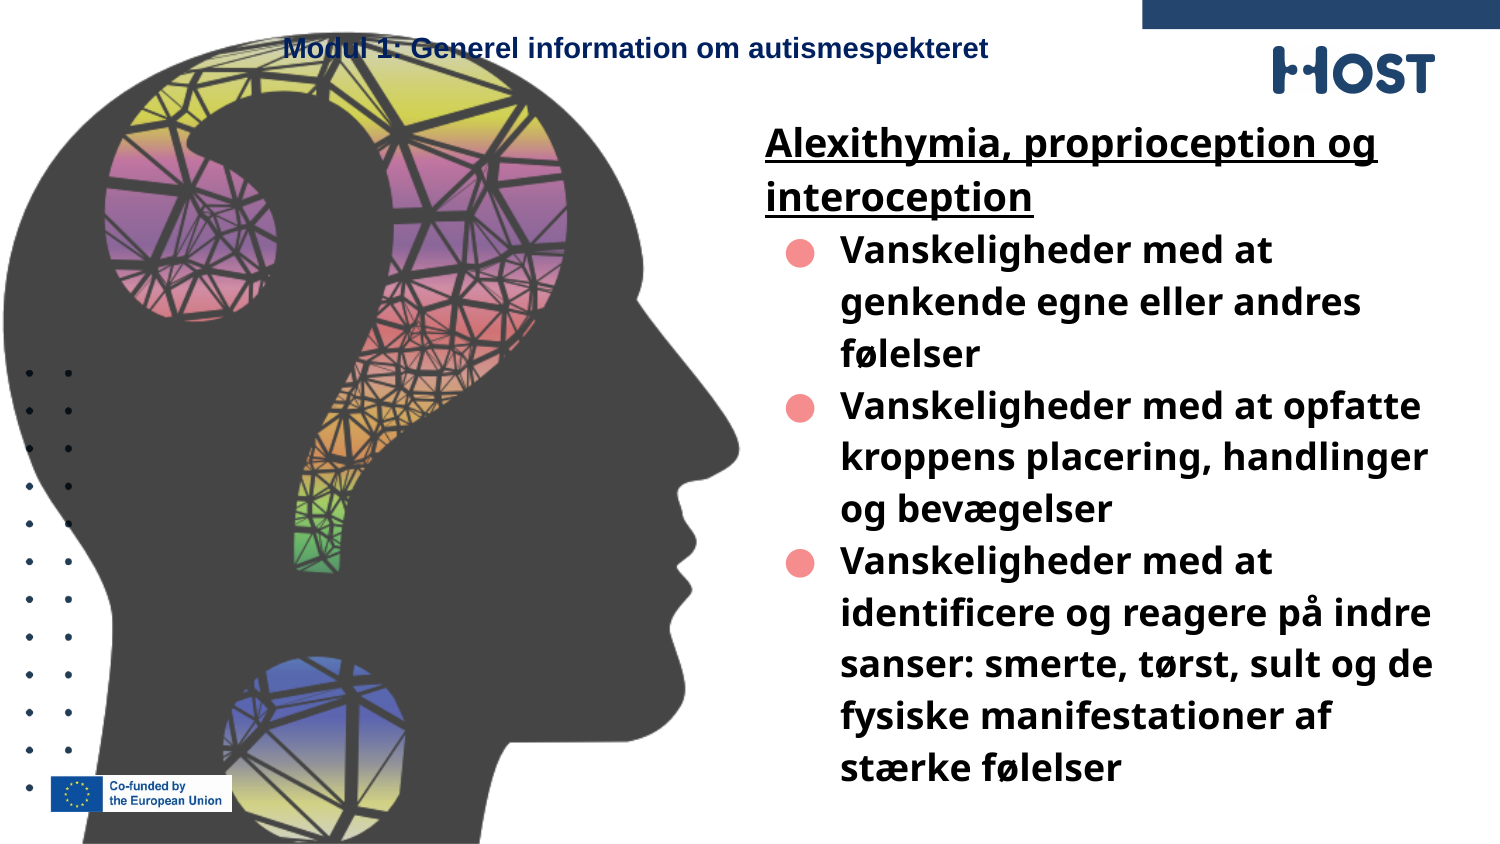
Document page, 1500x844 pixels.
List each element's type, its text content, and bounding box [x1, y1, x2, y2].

picture [0, 7, 794, 844]
text_box Modul 1: Generel information om autismespekteret [797, 10, 1136, 68]
picture [1273, 46, 1435, 94]
text_box Alexithymia, proprioception og interoception Vanskeligheder med at genkende egne eller andres følelser Vanskeligheder med at opfatte kroppens placering, handlinger og bevægelser Vanskeligheder med at identificere og reagere på indre sanser: smerte, tørst, sult og de fysiske manifestationer af stærke følelser [798, 95, 1452, 831]
